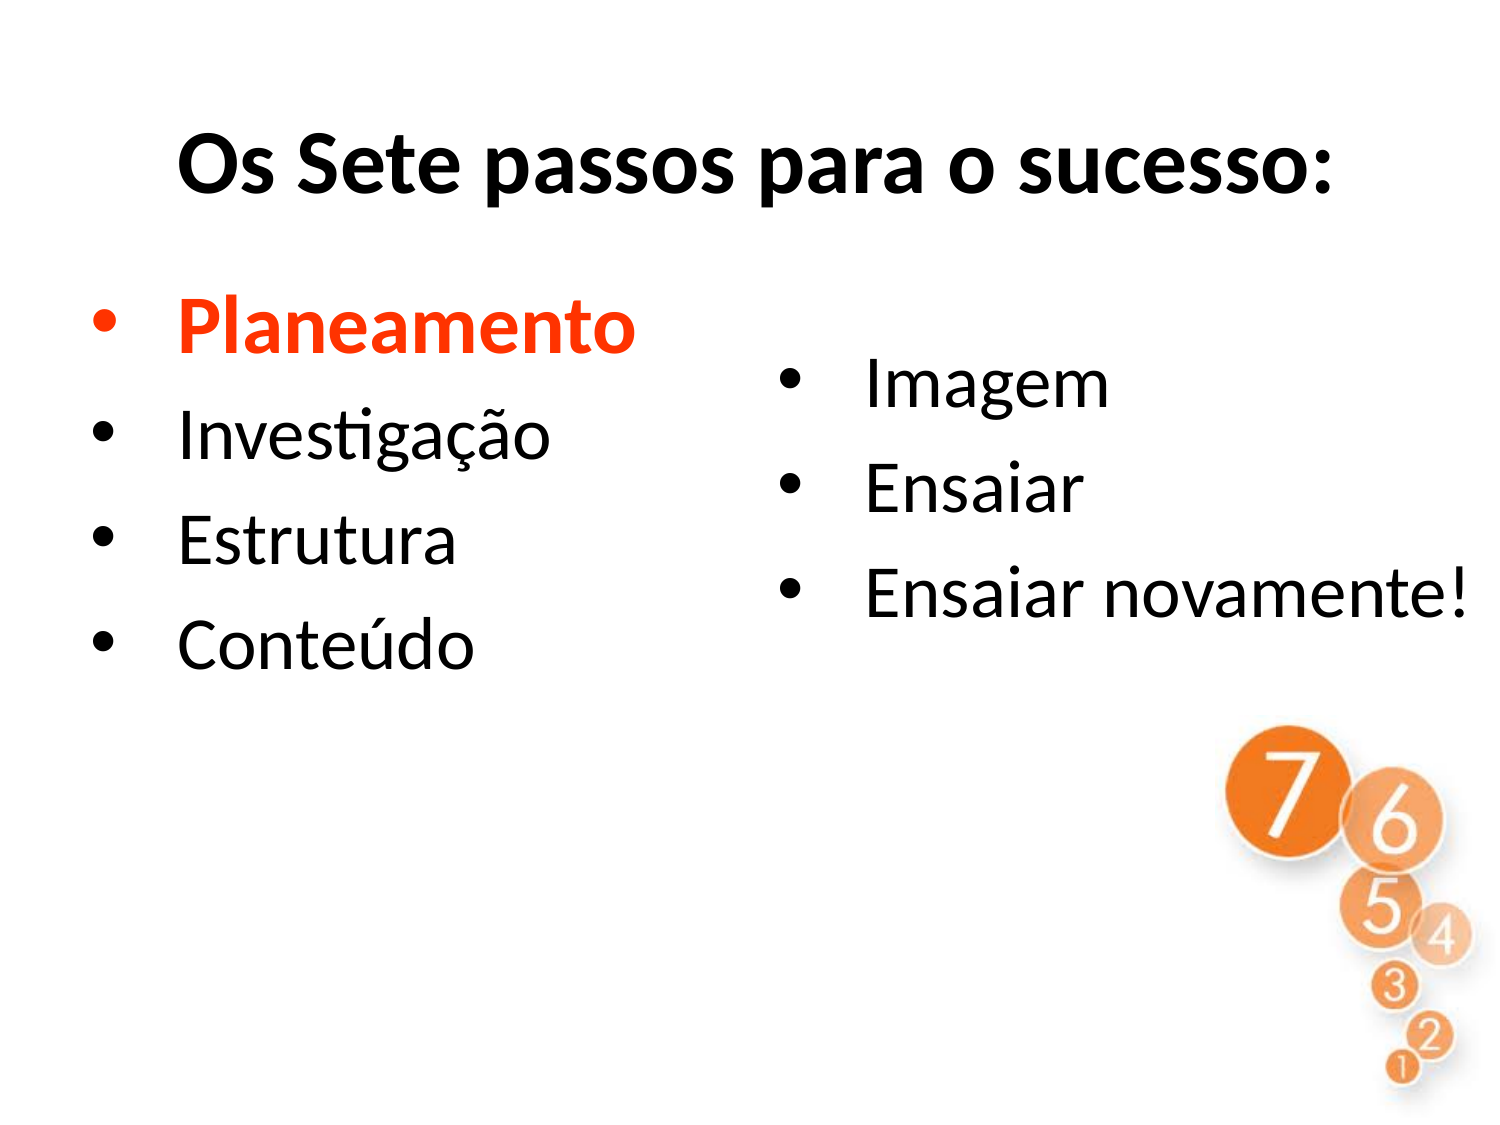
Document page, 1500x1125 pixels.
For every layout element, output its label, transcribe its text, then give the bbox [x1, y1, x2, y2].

picture [1215, 715, 1500, 1125]
list Planeamento Investigação Estrutura Conteúdo [74, 262, 738, 1006]
list Imagem Ensaiar Ensaiar novamente! [762, 324, 1500, 963]
title Os Sete passos para o sucesso: [81, 70, 1433, 244]
